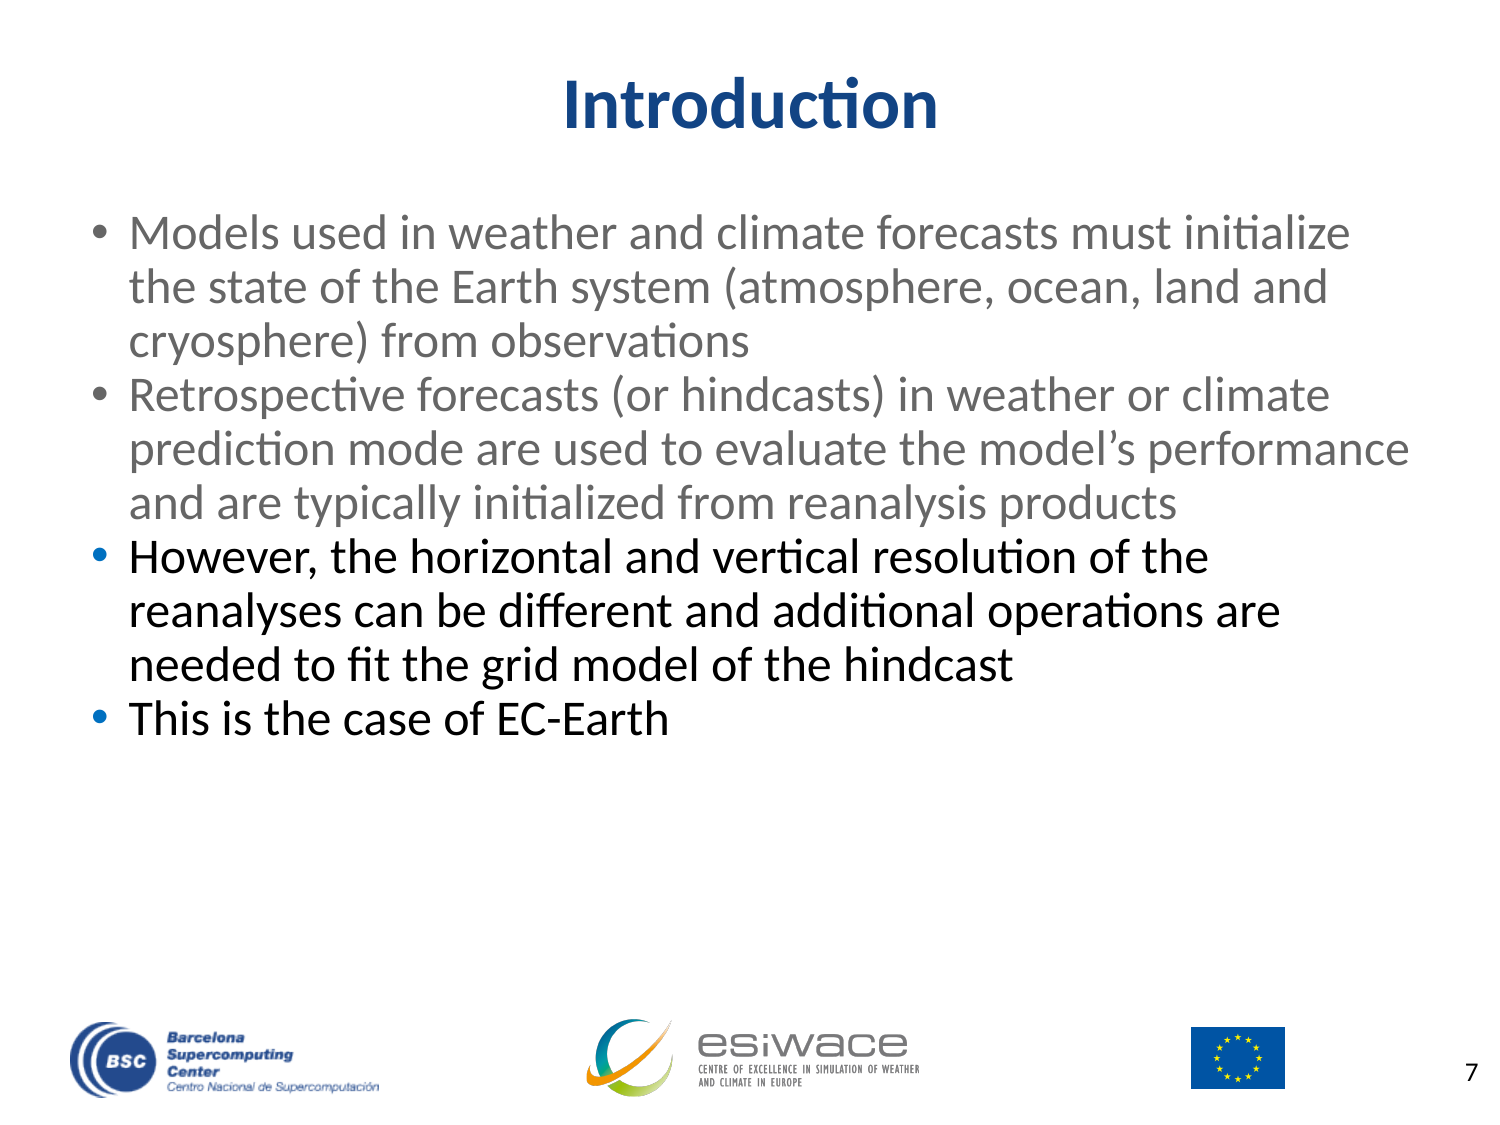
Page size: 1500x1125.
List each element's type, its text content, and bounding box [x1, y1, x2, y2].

picture [70, 1022, 379, 1098]
picture [1190, 1027, 1285, 1090]
list Models used in weather and climate forecasts must initialize the state of the Earth system (atmosphere, ocean, land and cryosphere) from observations Retrospective forecasts (or hindcasts) in weather or climate prediction mode are used to evaluate the model’s performance and are typically initialized from reanalysis products However, the horizontal and vertical resolution of the reanalyses can be different and additional operations are needed to fit the grid model of the hindcast This is the case of EC-Earth [76, 199, 1427, 993]
slide_number ‹#› [1403, 1038, 1494, 1125]
picture [580, 1017, 920, 1099]
title Introduction [76, 35, 1427, 174]
